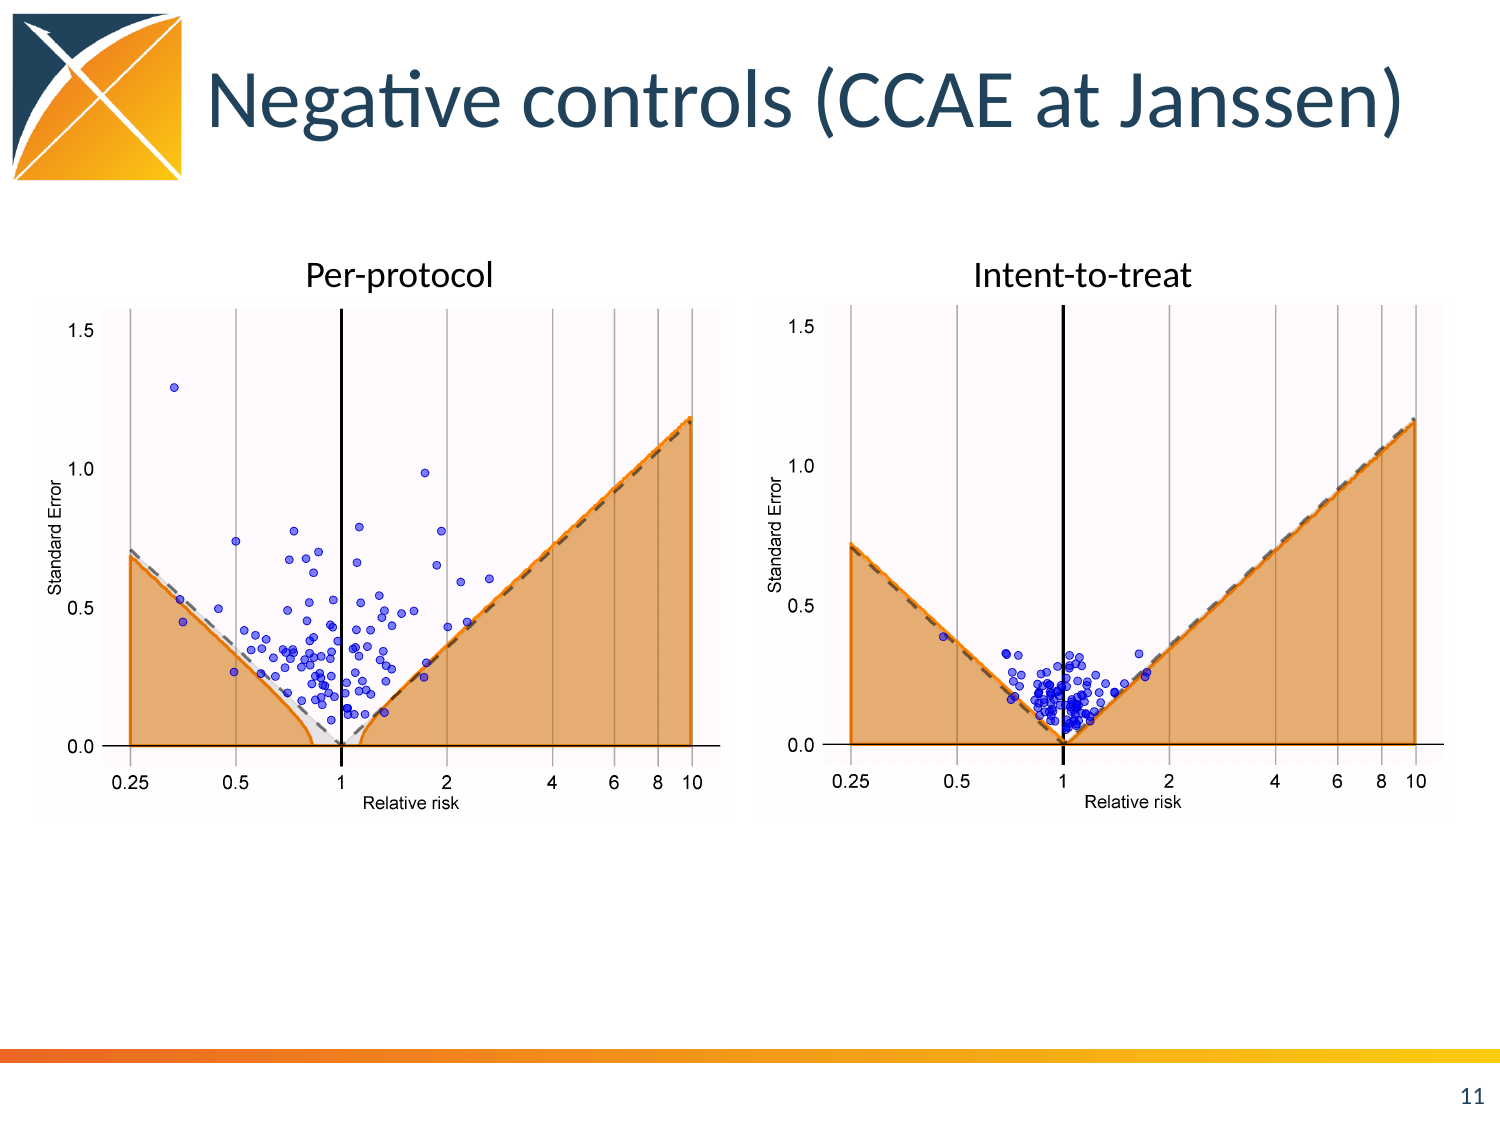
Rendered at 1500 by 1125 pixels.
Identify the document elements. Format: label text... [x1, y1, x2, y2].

picture [0, 0, 206, 200]
text_box Per-protocol [290, 242, 510, 299]
slide_number 11 [1149, 1065, 1500, 1125]
title Negative controls (CCAE at Janssen) [187, 24, 1425, 163]
picture [755, 296, 1454, 820]
text_box Intent-to-treat [958, 242, 1208, 295]
picture [35, 300, 729, 822]
